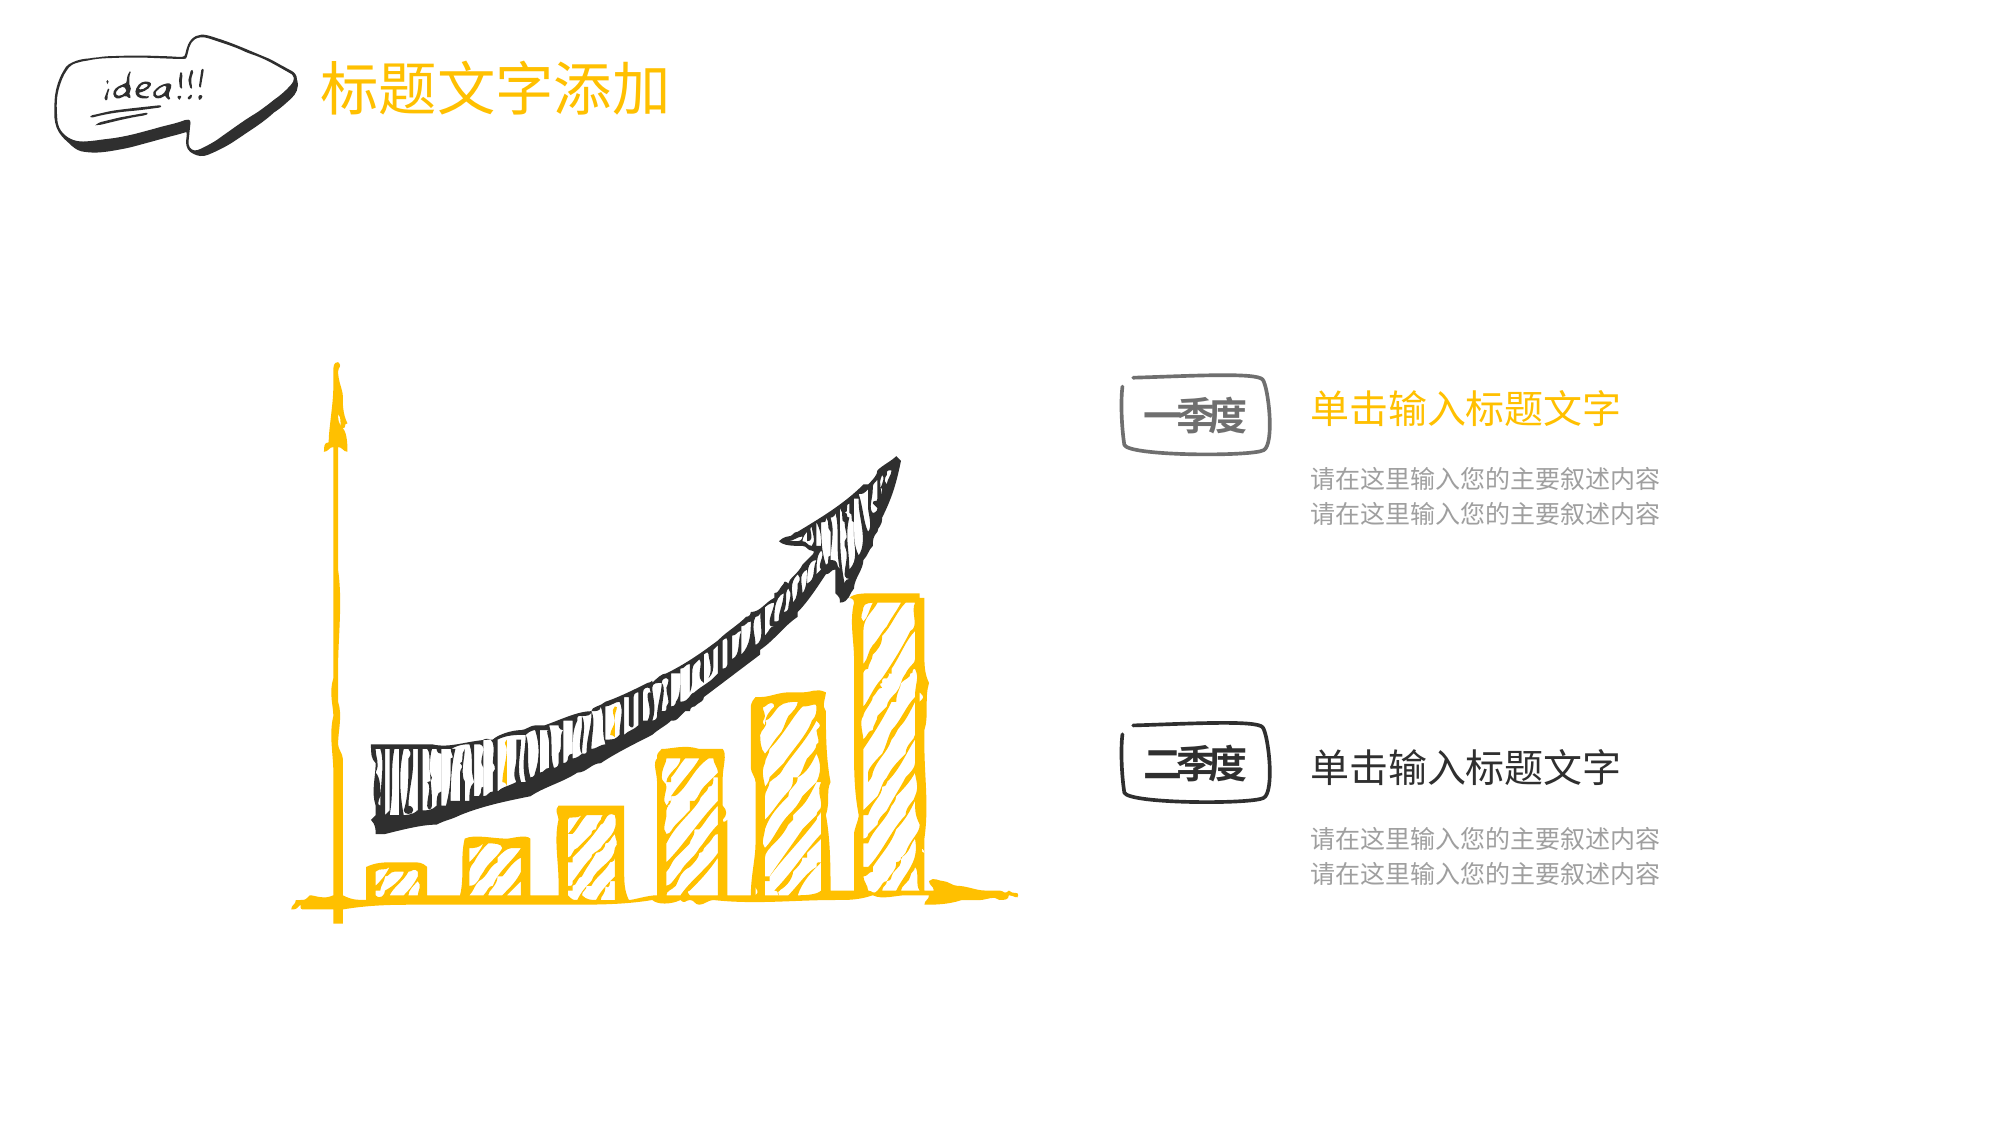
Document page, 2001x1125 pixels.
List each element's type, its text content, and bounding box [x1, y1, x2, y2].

text_box 单击输入标题文字 [1295, 736, 1732, 798]
text_box 标题文字添加 [306, 44, 749, 130]
text_box 单击输入标题文字 [1295, 377, 1732, 439]
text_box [291, 362, 1019, 924]
text_box 二季度 [1120, 721, 1271, 804]
text_box 请在这里输入您的主要叙述内容 请在这里输入您的主要叙述内容 [1295, 815, 1874, 896]
text_box 请在这里输入您的主要叙述内容 请在这里输入您的主要叙述内容 [1295, 456, 1874, 537]
text_box 一季度 [1120, 374, 1271, 456]
text_box [54, 34, 298, 157]
